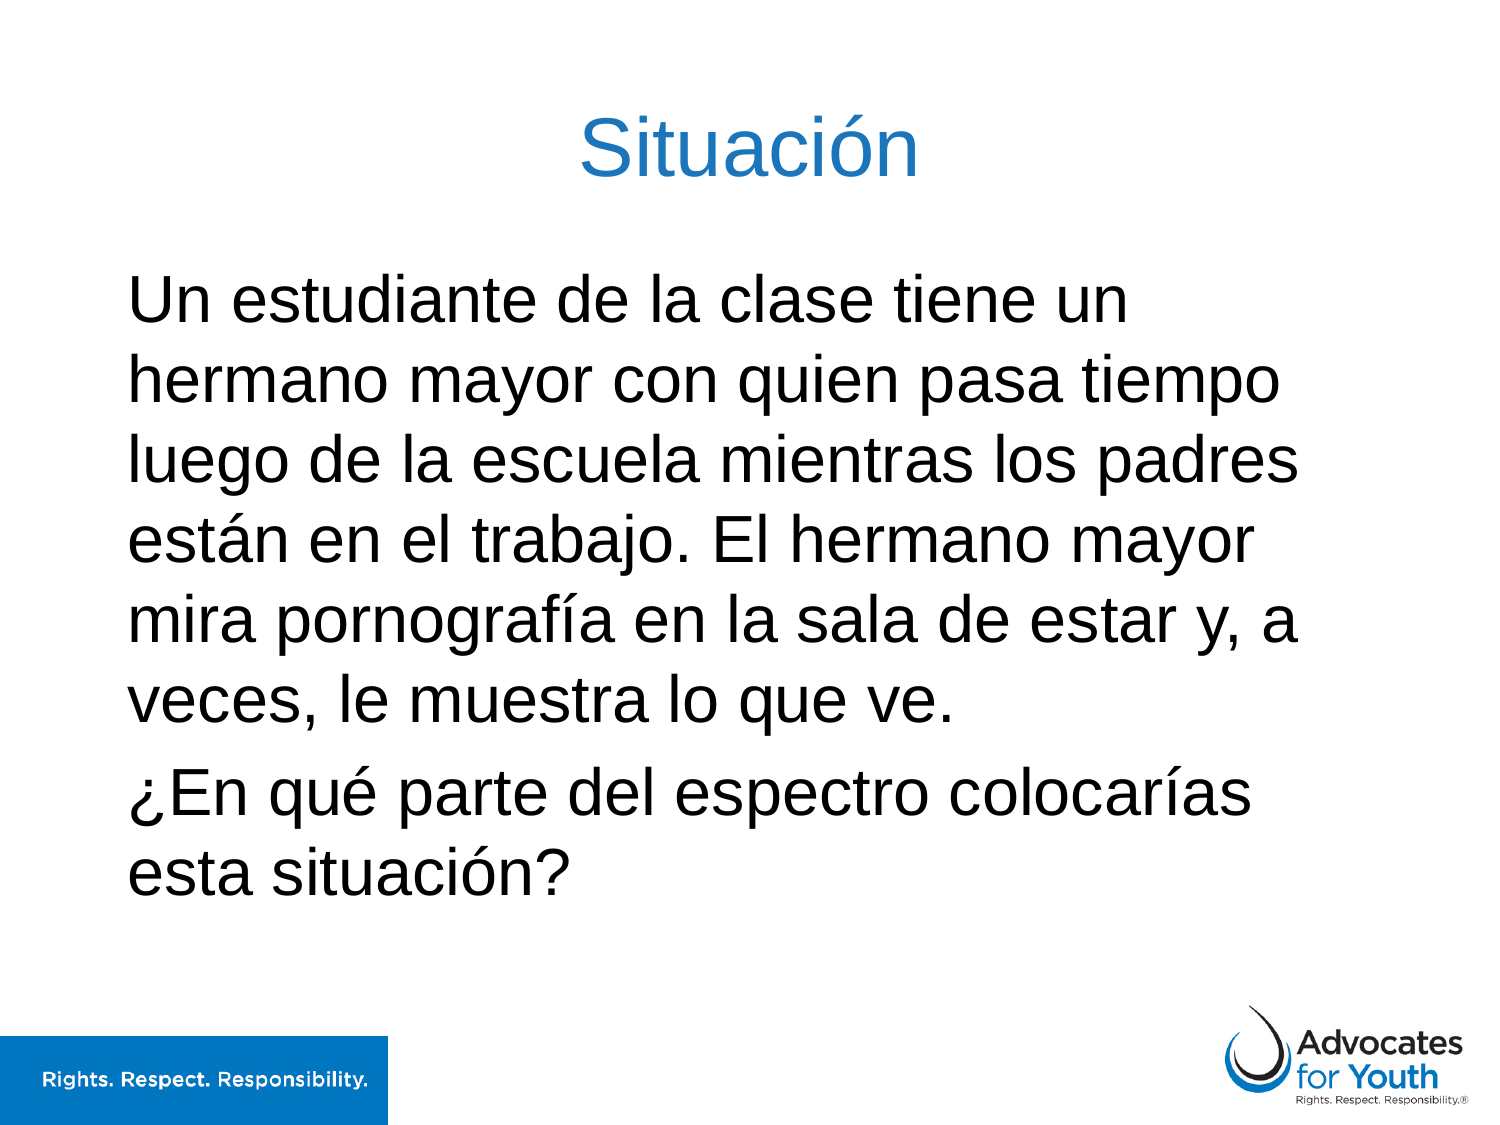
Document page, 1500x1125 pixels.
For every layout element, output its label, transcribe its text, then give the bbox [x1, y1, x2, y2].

picture [1199, 990, 1500, 1125]
list Un estudiante de la clase tiene un hermano mayor con quien pasa tiempo luego de la escuela mientras los padres están en el trabajo. El hermano mayor mira pornografía en la sala de estar y, a veces, le muestra lo que ve. ¿En qué parte del espectro colocarías esta situación? [112, 248, 1388, 924]
title Situación [112, 49, 1388, 237]
picture [0, 1036, 388, 1125]
